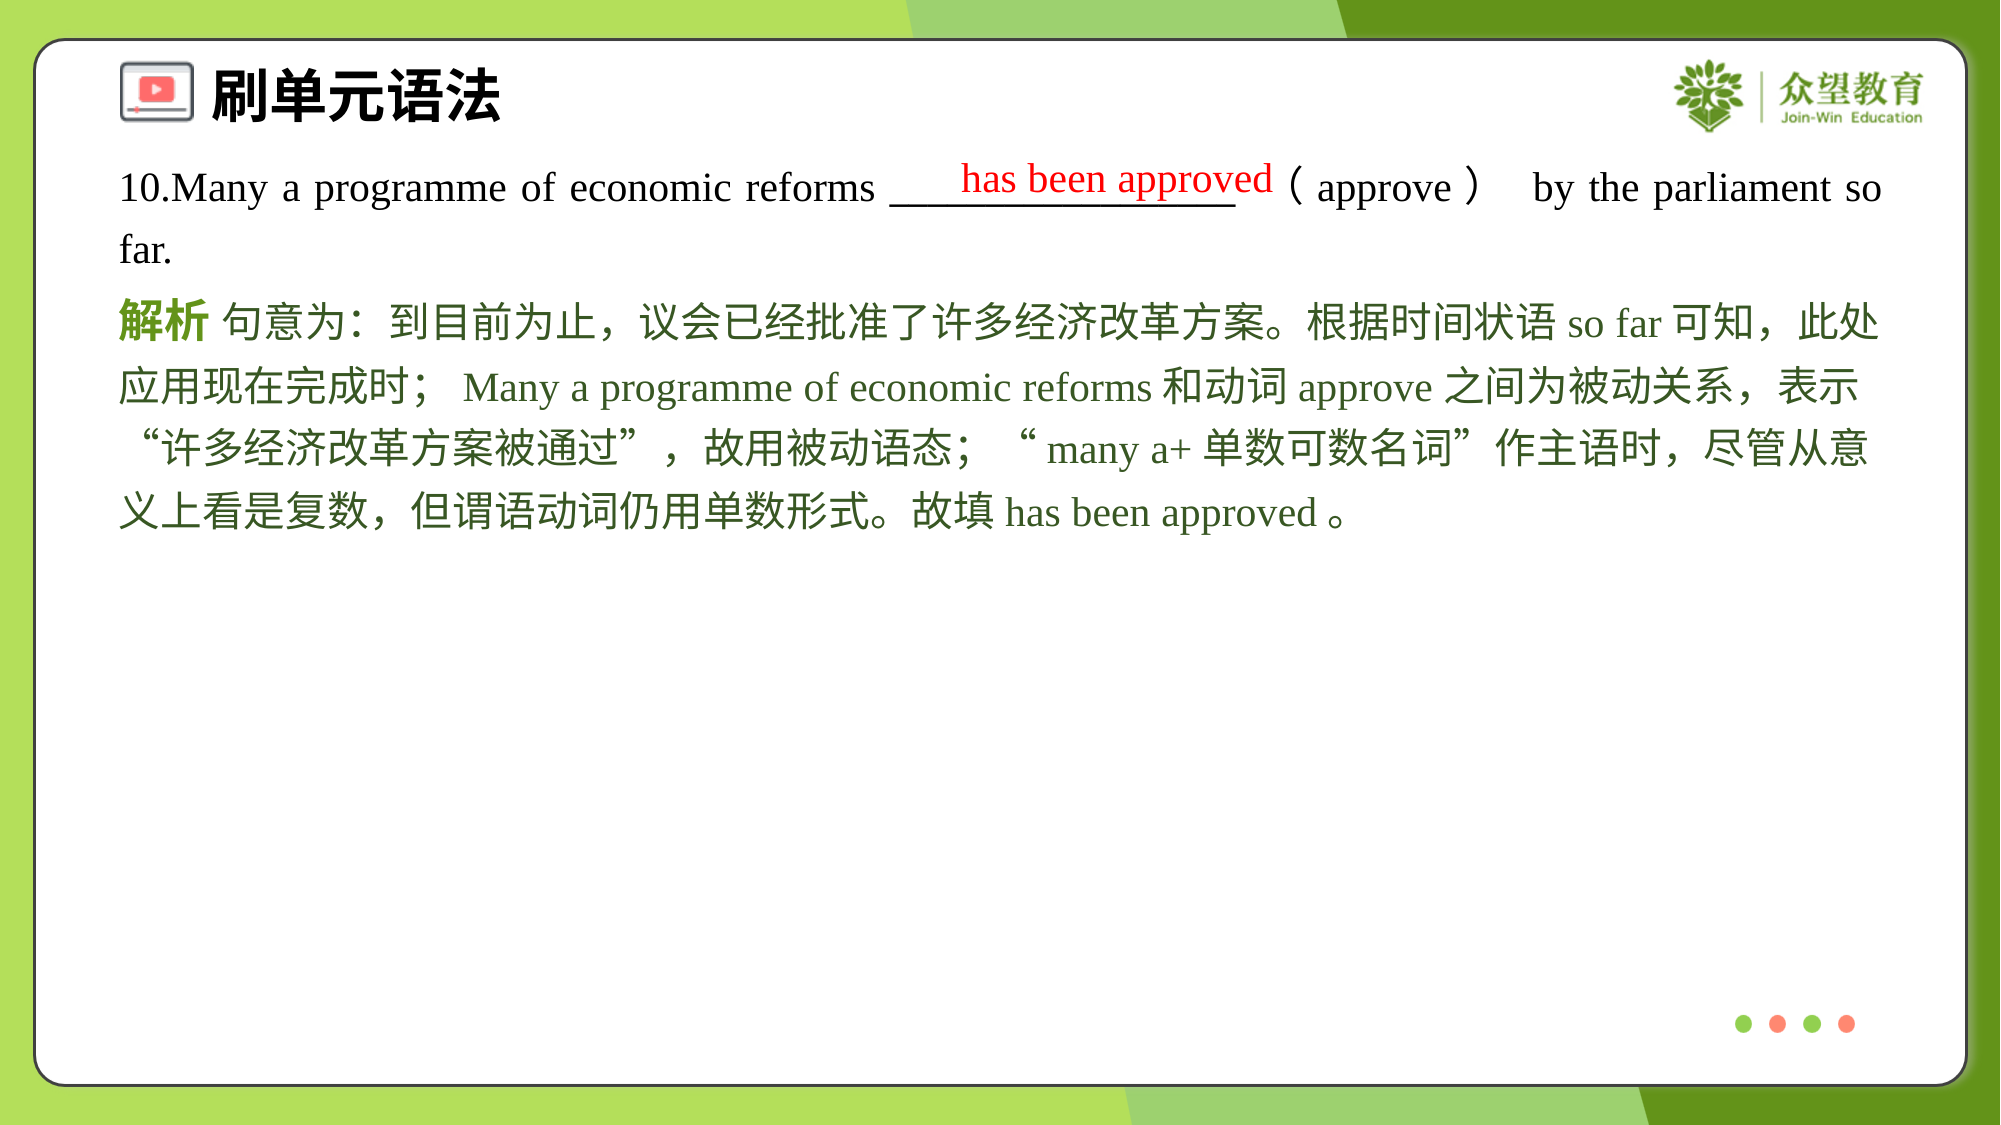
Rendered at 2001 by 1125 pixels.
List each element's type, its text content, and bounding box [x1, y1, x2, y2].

text_box has been approved [947, 138, 1288, 196]
text_box 10.Many a programme of economic reforms __________________ （approve） by the parliament so far. [118, 146, 1883, 267]
picture [0, 0, 2000, 1125]
text_box 解析 句意为：到目前为止，议会已经批准了许多经济改革方案。根据时间状语so far可知，此处应用现在完成时；Many a programme of economic reforms和动词approve之间为被动关系，表示“许多经济改革方案被通过”，故用被动语态；“many a+单数可数名词”作主语时，尽管从意义上看是复数，但谓语动词仍用单数形式。故填has been approved。 [118, 278, 1883, 530]
